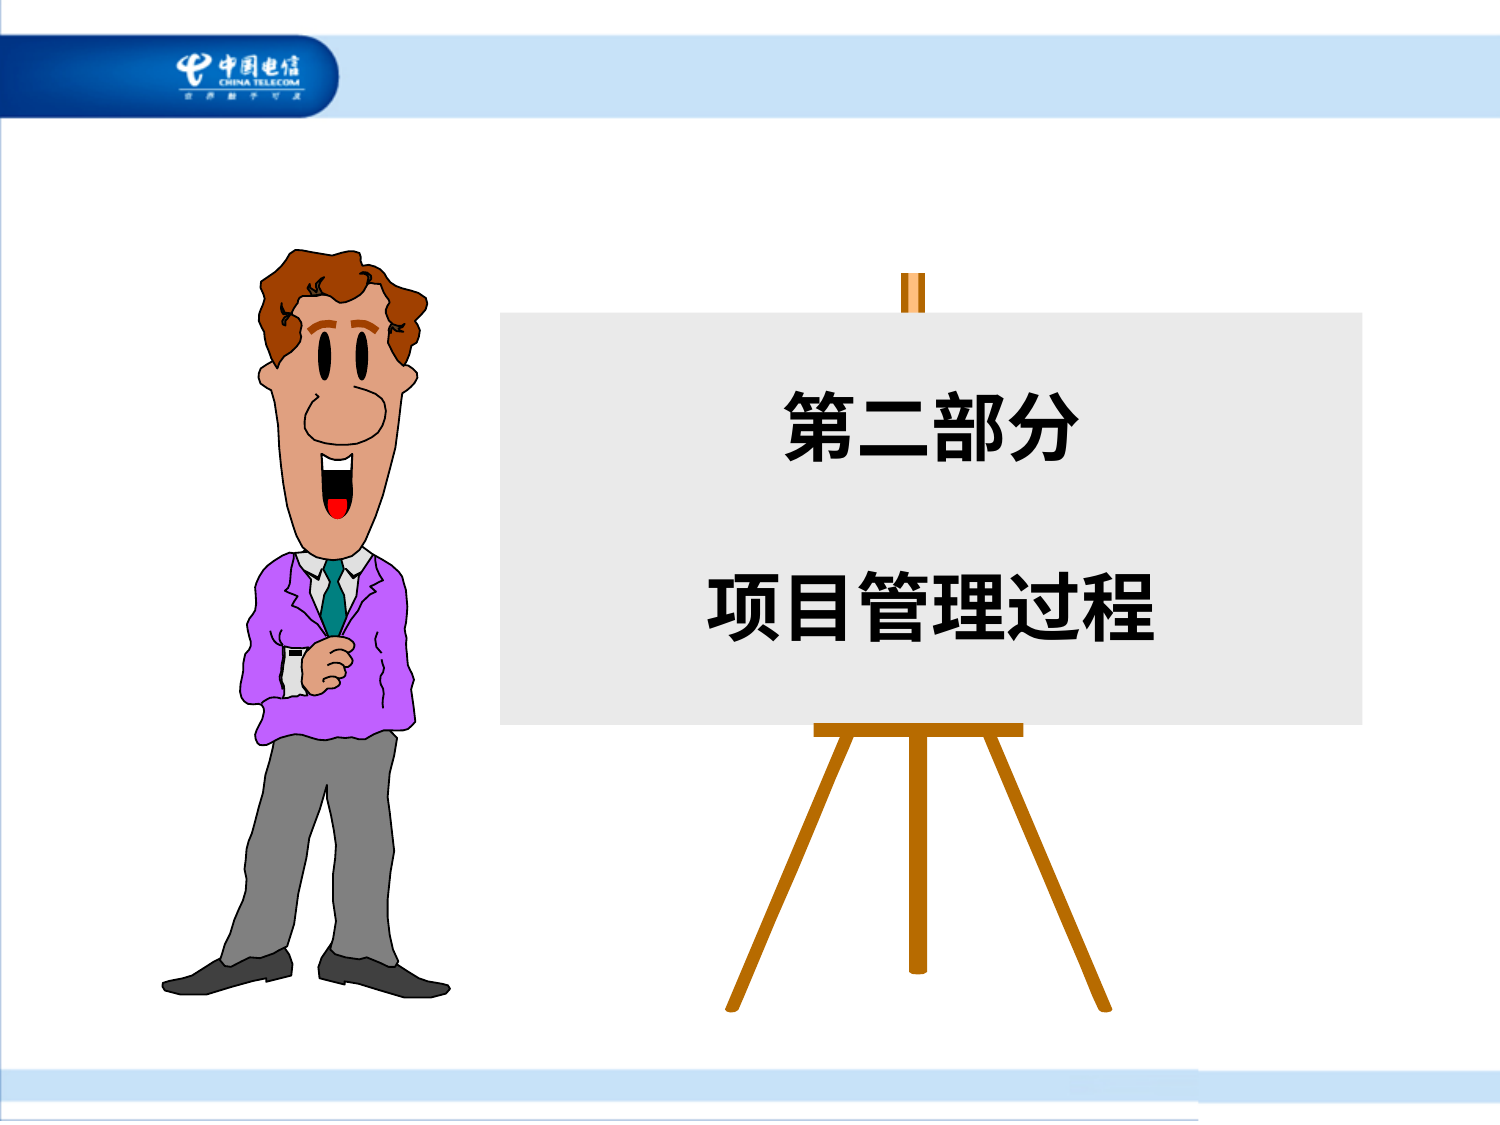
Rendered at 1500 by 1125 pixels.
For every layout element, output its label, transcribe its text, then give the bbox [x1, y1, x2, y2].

text_box [724, 723, 1113, 1013]
text_box [919, 273, 925, 312]
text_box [162, 249, 451, 998]
text_box 第二部分 项目管理过程 [500, 312, 1363, 725]
text_box [901, 273, 908, 312]
picture [0, 0, 1500, 1121]
text_box [908, 273, 919, 312]
